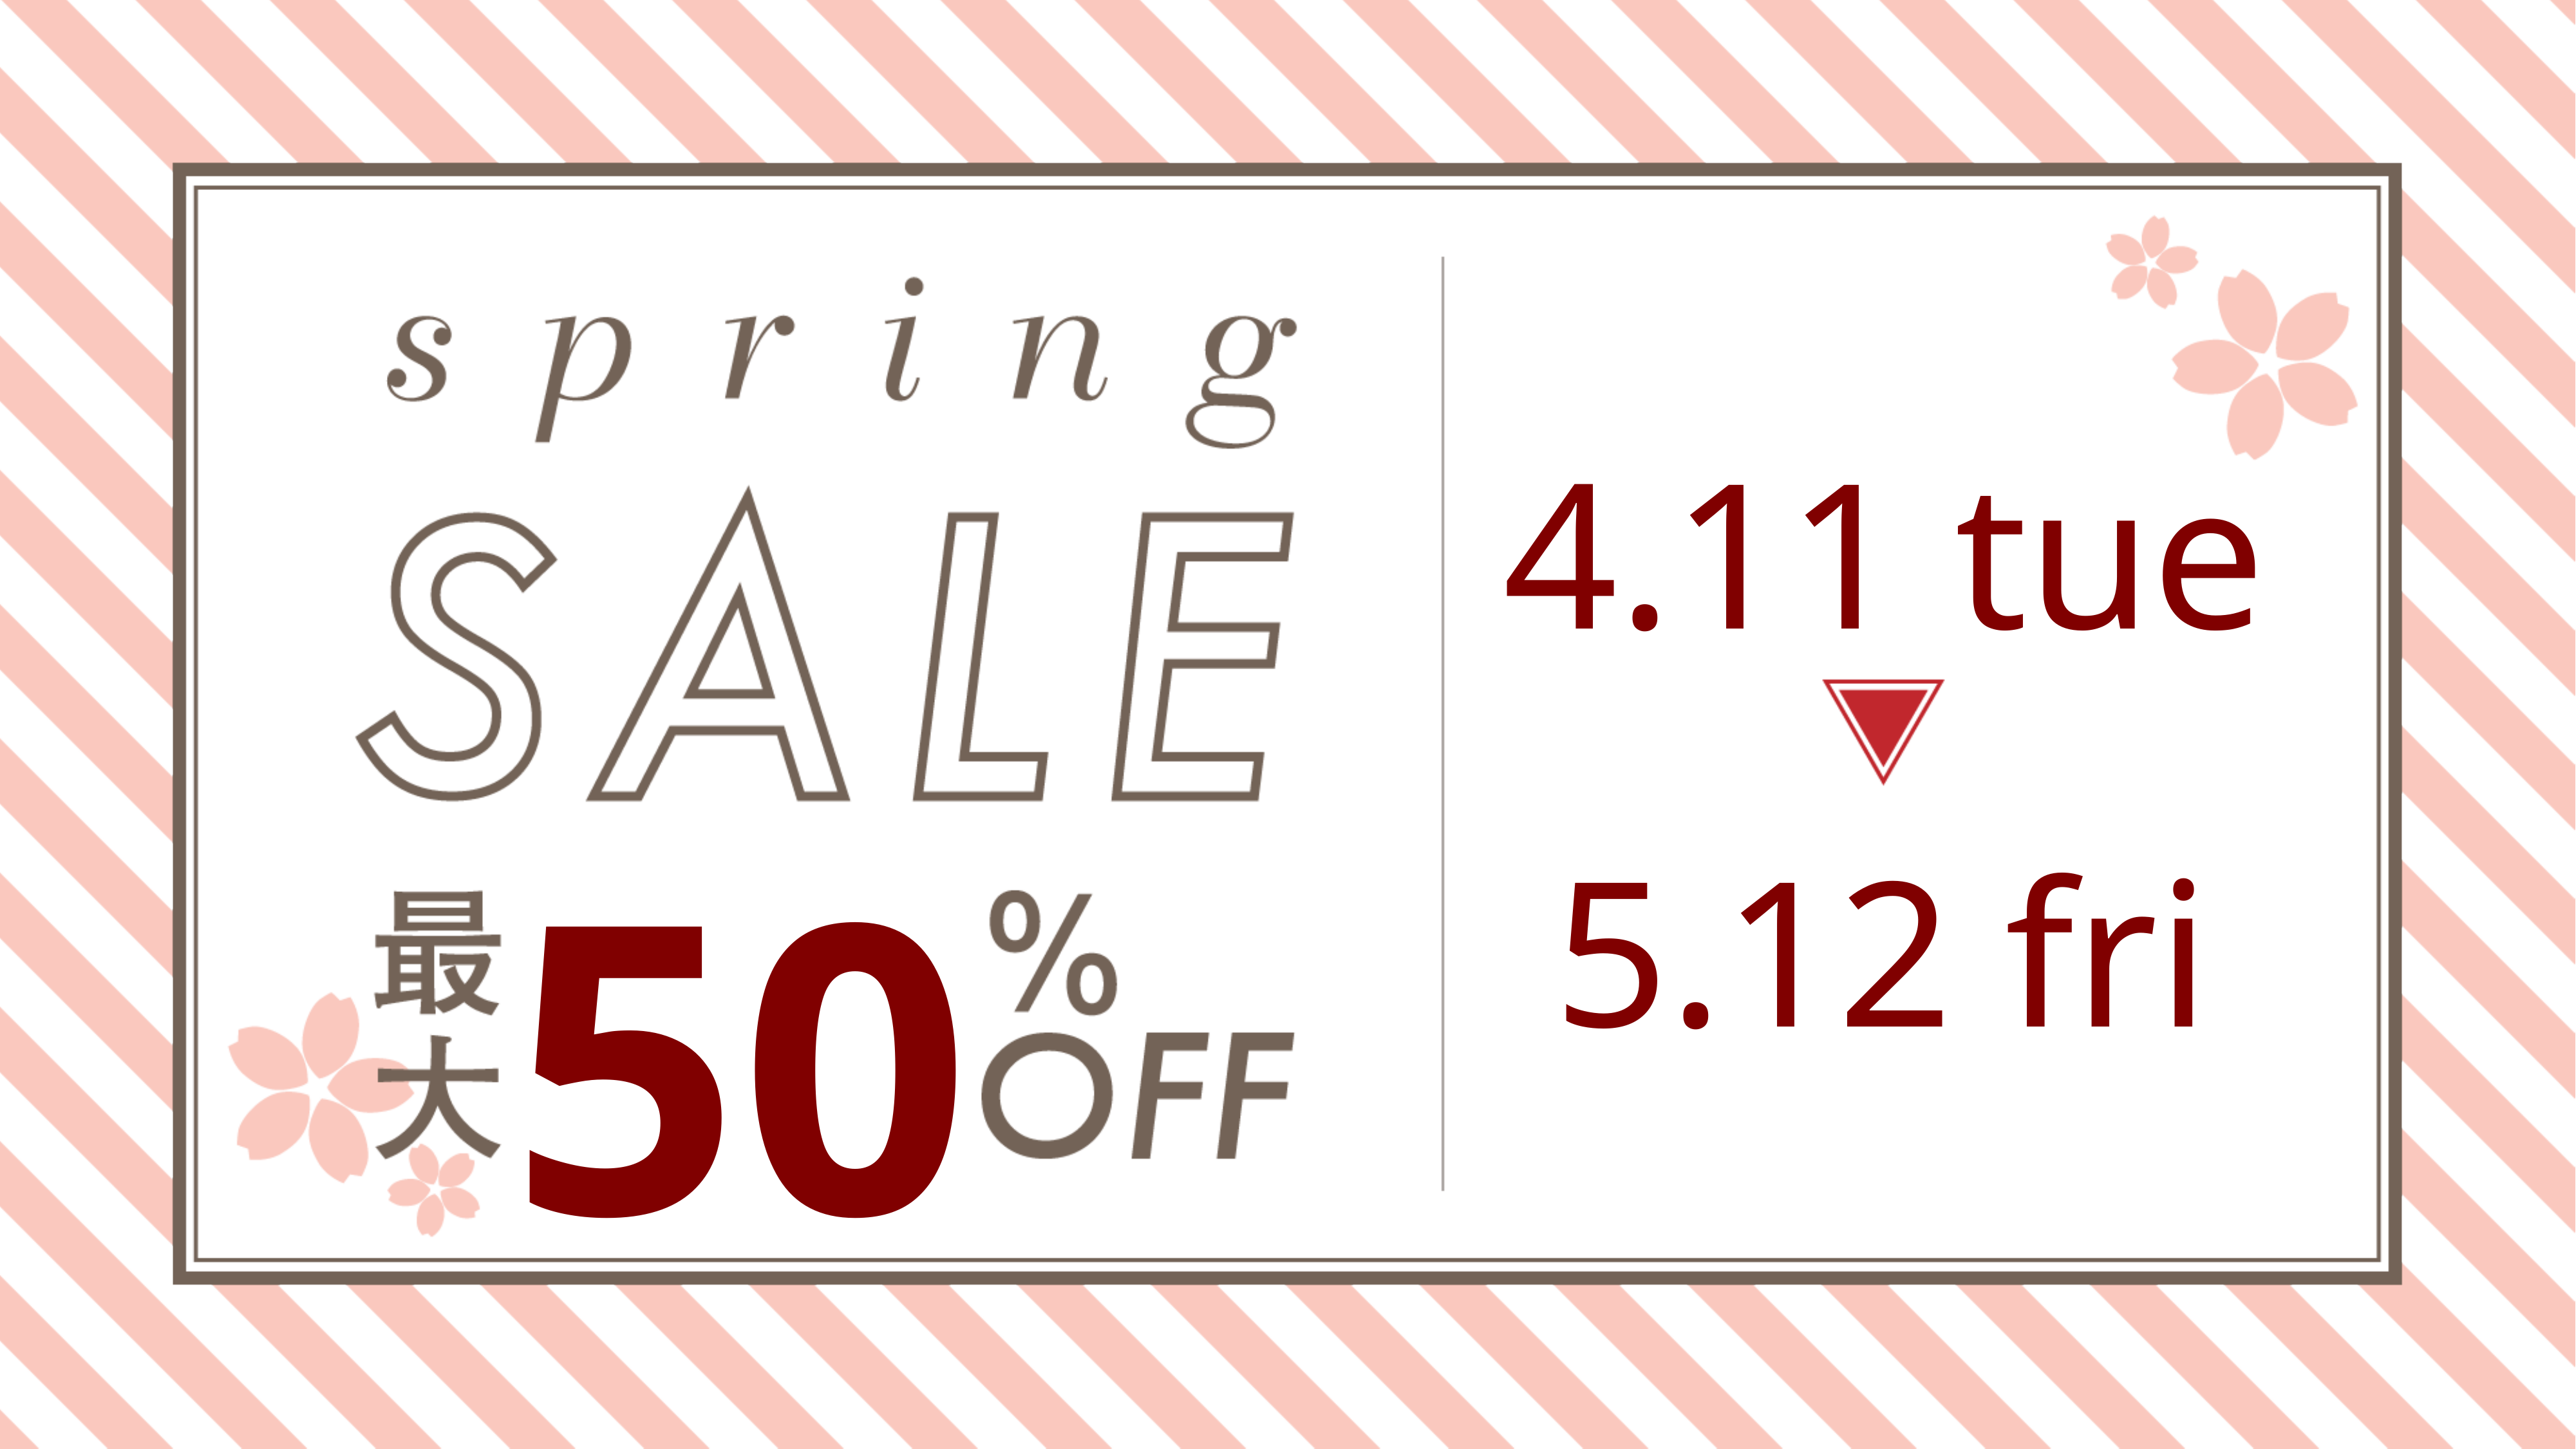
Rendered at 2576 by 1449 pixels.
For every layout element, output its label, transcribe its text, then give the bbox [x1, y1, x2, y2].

text_box 4.11 tue [1364, 302, 2405, 674]
picture [0, 0, 2575, 1449]
text_box 5.12 fri [1364, 699, 2400, 1072]
text_box 50 [500, 565, 1023, 1300]
